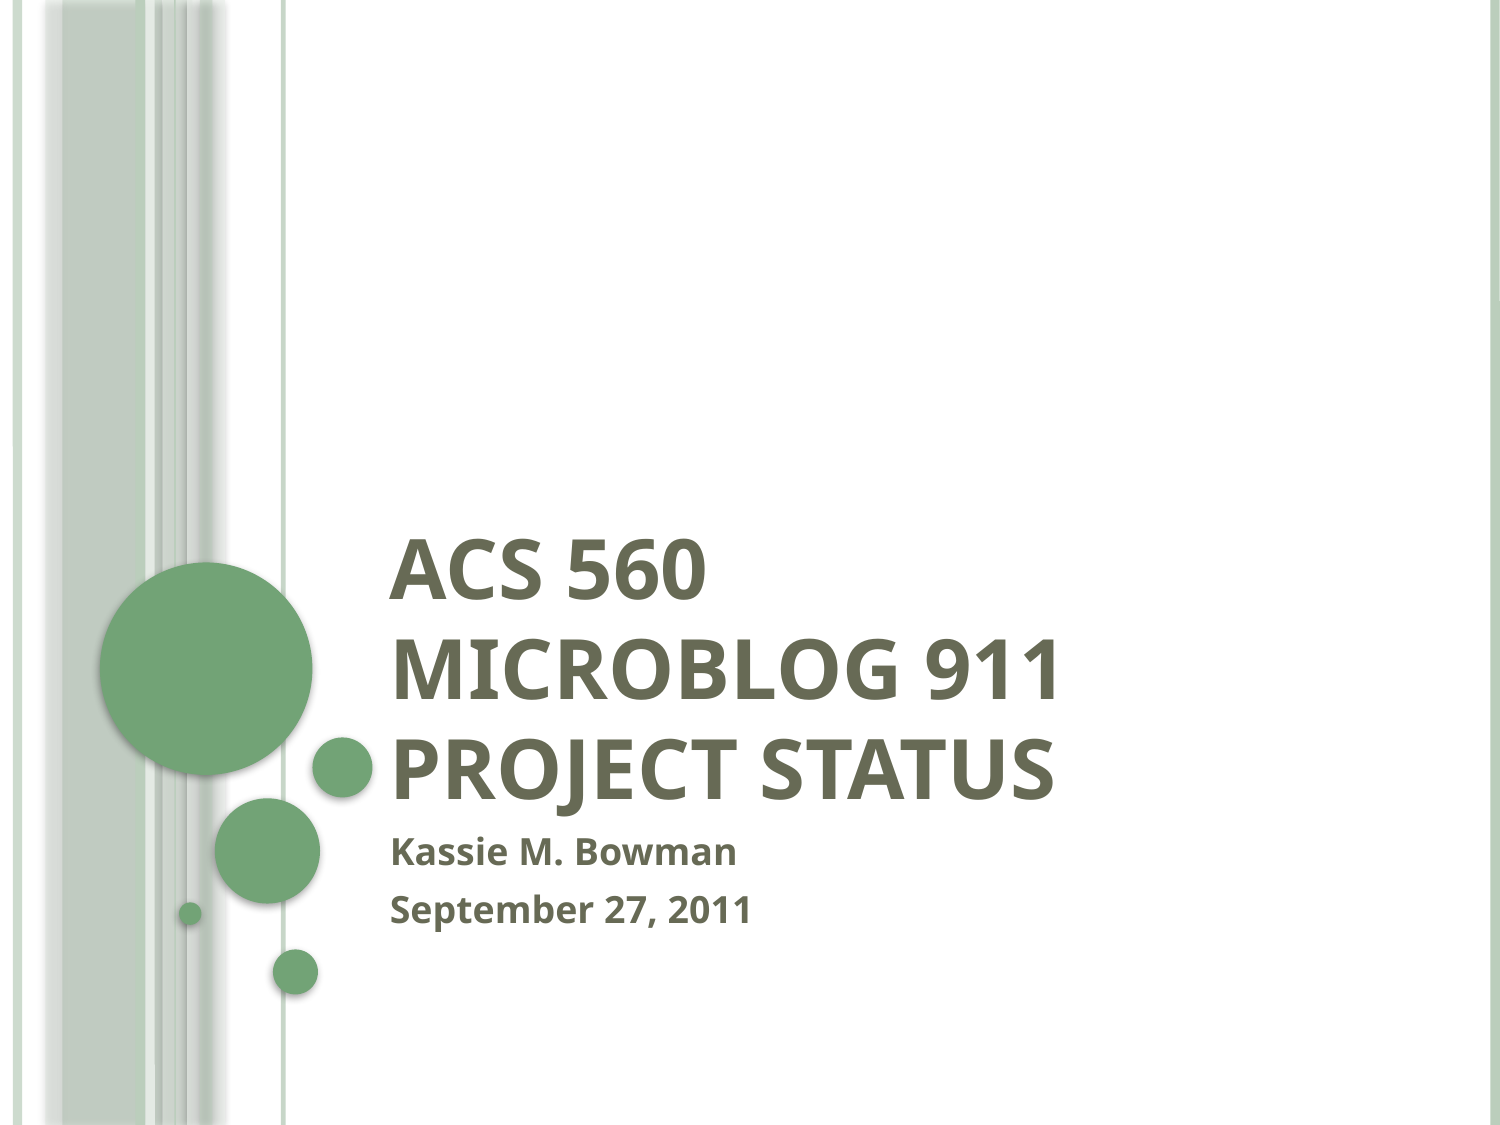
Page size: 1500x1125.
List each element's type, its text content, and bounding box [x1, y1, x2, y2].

subtitle Kassie M. Bowman September 27, 2011 [375, 820, 1388, 1046]
title ACS 560 Microblog 911 Project Status [375, 512, 1388, 820]
